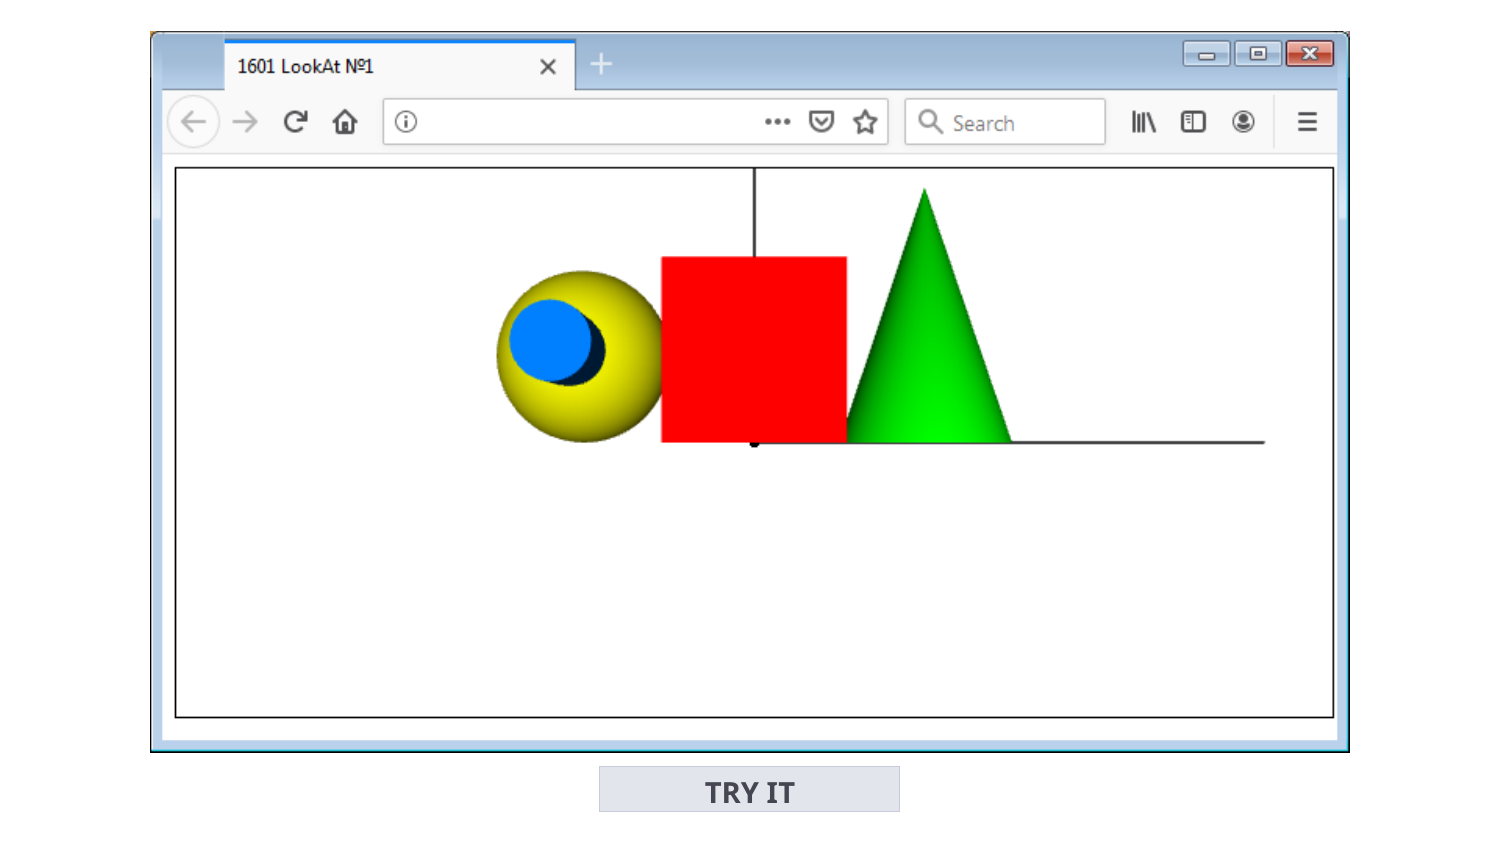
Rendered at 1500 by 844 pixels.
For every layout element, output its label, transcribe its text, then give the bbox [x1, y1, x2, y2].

picture [149, 31, 1351, 753]
text_box TRY IT [599, 766, 900, 812]
